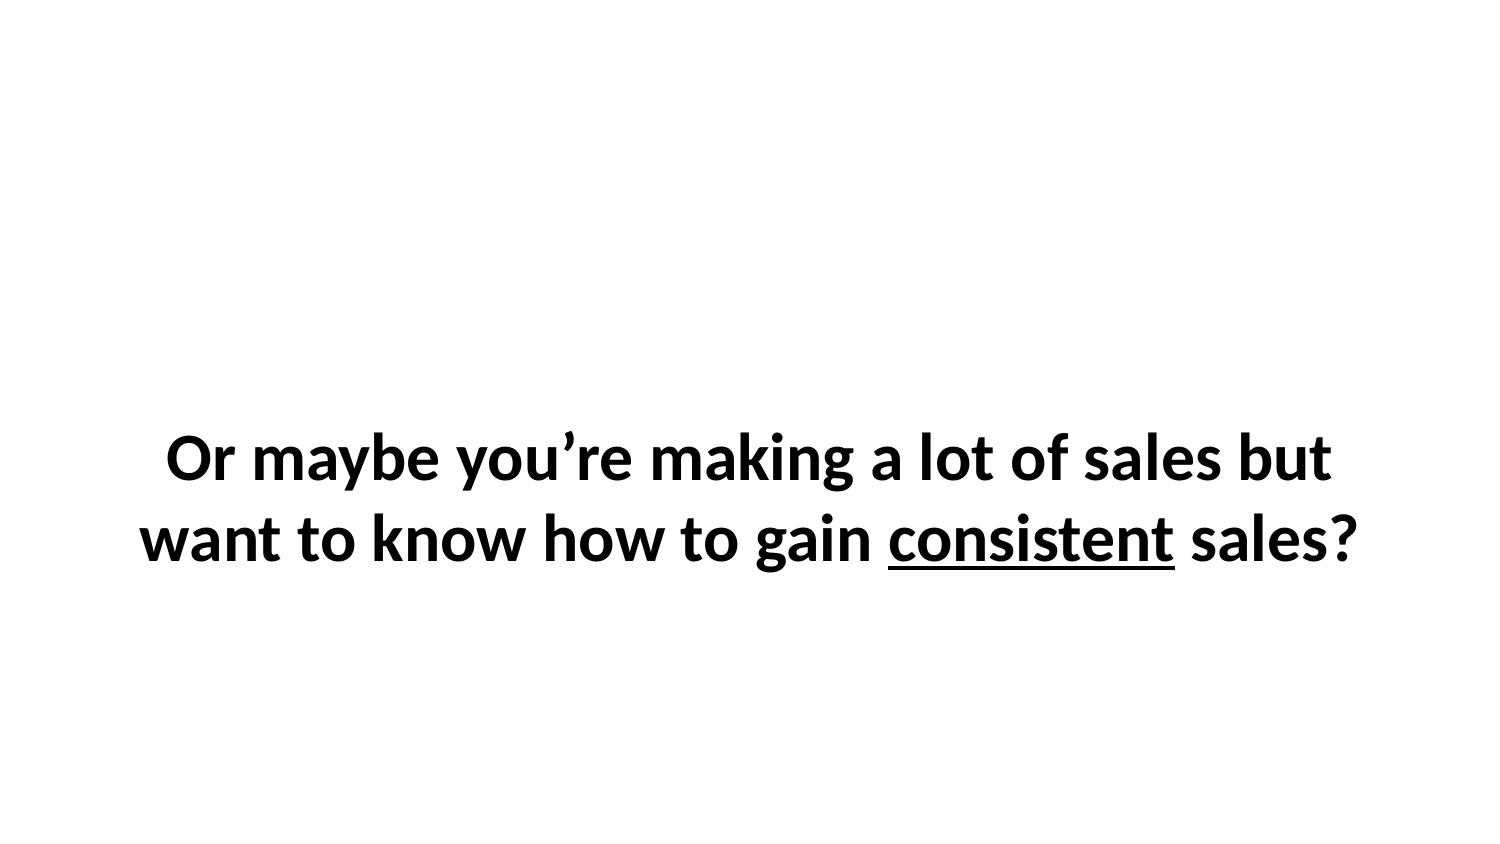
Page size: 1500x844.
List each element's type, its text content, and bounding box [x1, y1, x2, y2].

title Or maybe you’re making a lot of sales but want to know how to gain consistent sales? [112, 403, 1388, 585]
